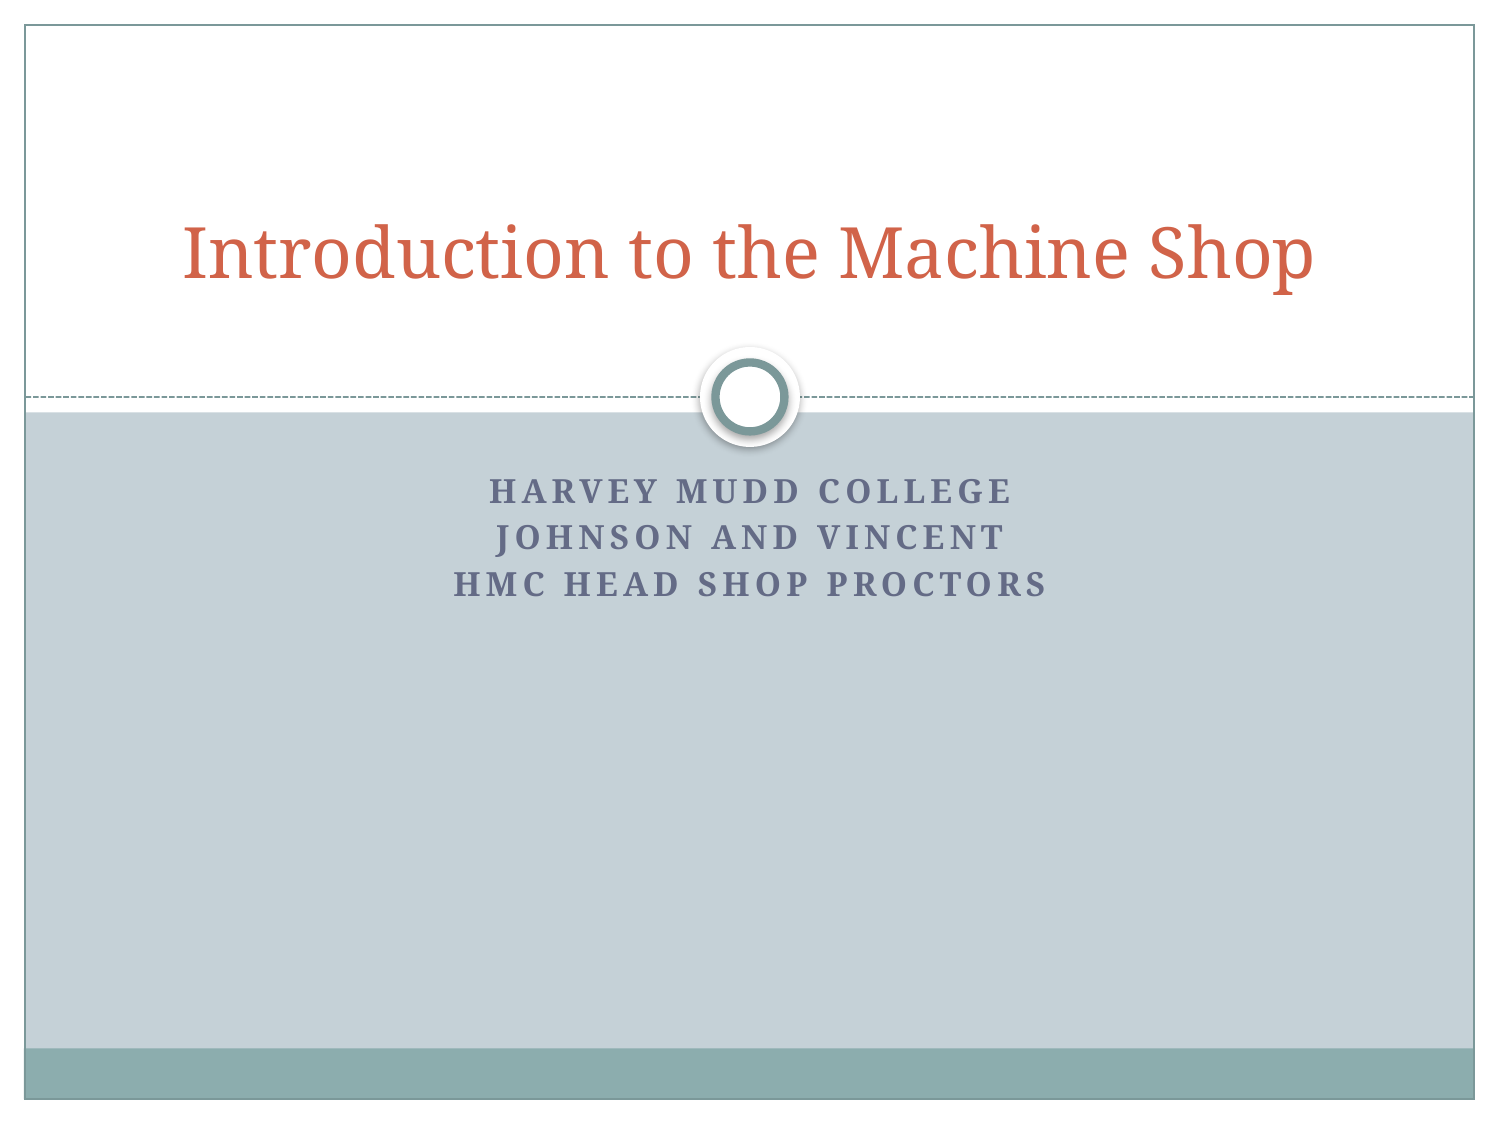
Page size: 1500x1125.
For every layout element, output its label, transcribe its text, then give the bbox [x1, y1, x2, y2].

title Introduction to the Machine Shop [50, 146, 1450, 300]
subtitle Harvey Mudd College Johnson and Vincent HMC Head Shop Proctors [225, 462, 1275, 750]
